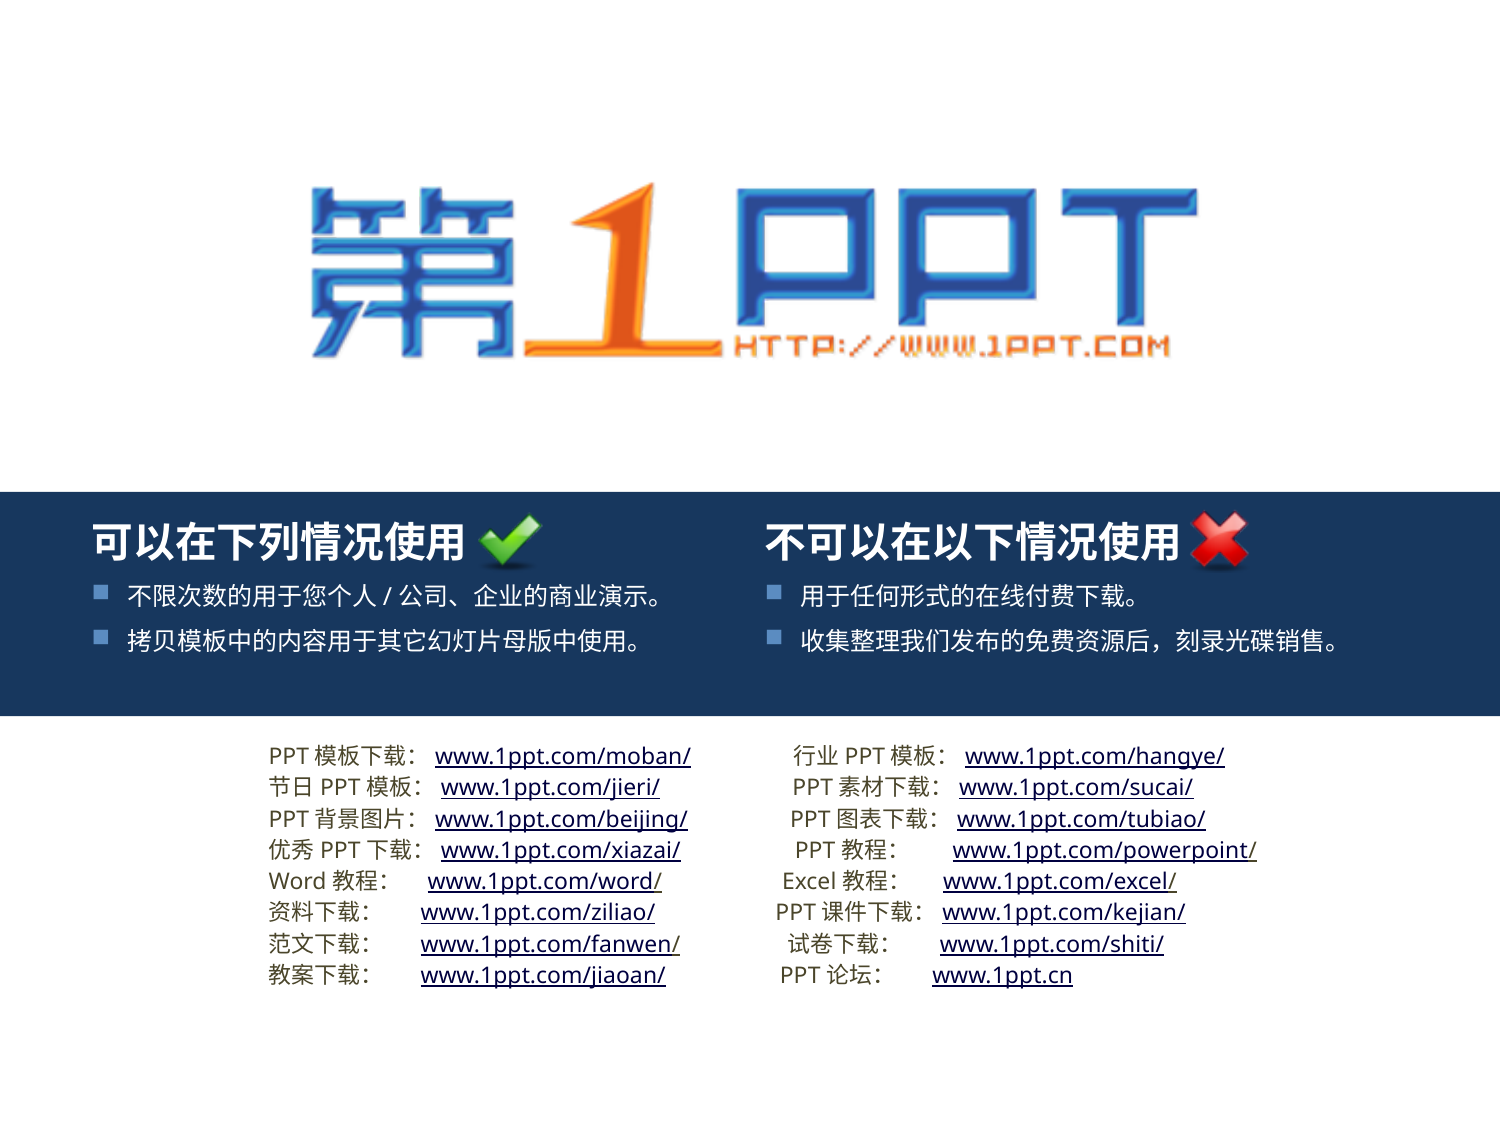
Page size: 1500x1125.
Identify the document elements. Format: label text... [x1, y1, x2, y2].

text_box [0, 491, 1500, 717]
text_box 可以在下列情况使用 不限次数的用于您个人/公司、企业的商业演示。 拷贝模板中的内容用于其它幻灯片母版中使用。 [76, 508, 750, 774]
text_box PPT模板下载：www.1ppt.com/moban/ 行业PPT模板：www.1ppt.com/hangye/ 节日PPT模板：www.1ppt.com/jieri/ PPT素材下载：www.1ppt.com/sucai/ PPT背景图片：www.1ppt.com/beijing/ PPT图表下载：www.1ppt.com/tubiao/ 优秀PPT下载：www.1ppt.com/xiazai/ PPT教程： www.1ppt.com/powerpoint/ Word教程： www.1ppt.com/word/ Excel教程： www.1ppt.com/excel/ 资料下载： www.1ppt.com/ziliao/ PPT课件下载：www.1ppt.com/kejian/ 范文下载： www.1ppt.com/fanwen/ 试卷下载： www.1ppt.com/shiti/ 教案下载： www.1ppt.com/jiaoan/ PPT论坛： www.1ppt.cn [252, 762, 1315, 1008]
picture [1186, 507, 1252, 573]
picture [477, 507, 544, 573]
picture [134, 51, 1400, 492]
text_box 不可以在以下情况使用 用于任何形式的在线付费下载。 收集整理我们发布的免费资源后，刻录光碟销售。 [750, 508, 1424, 762]
